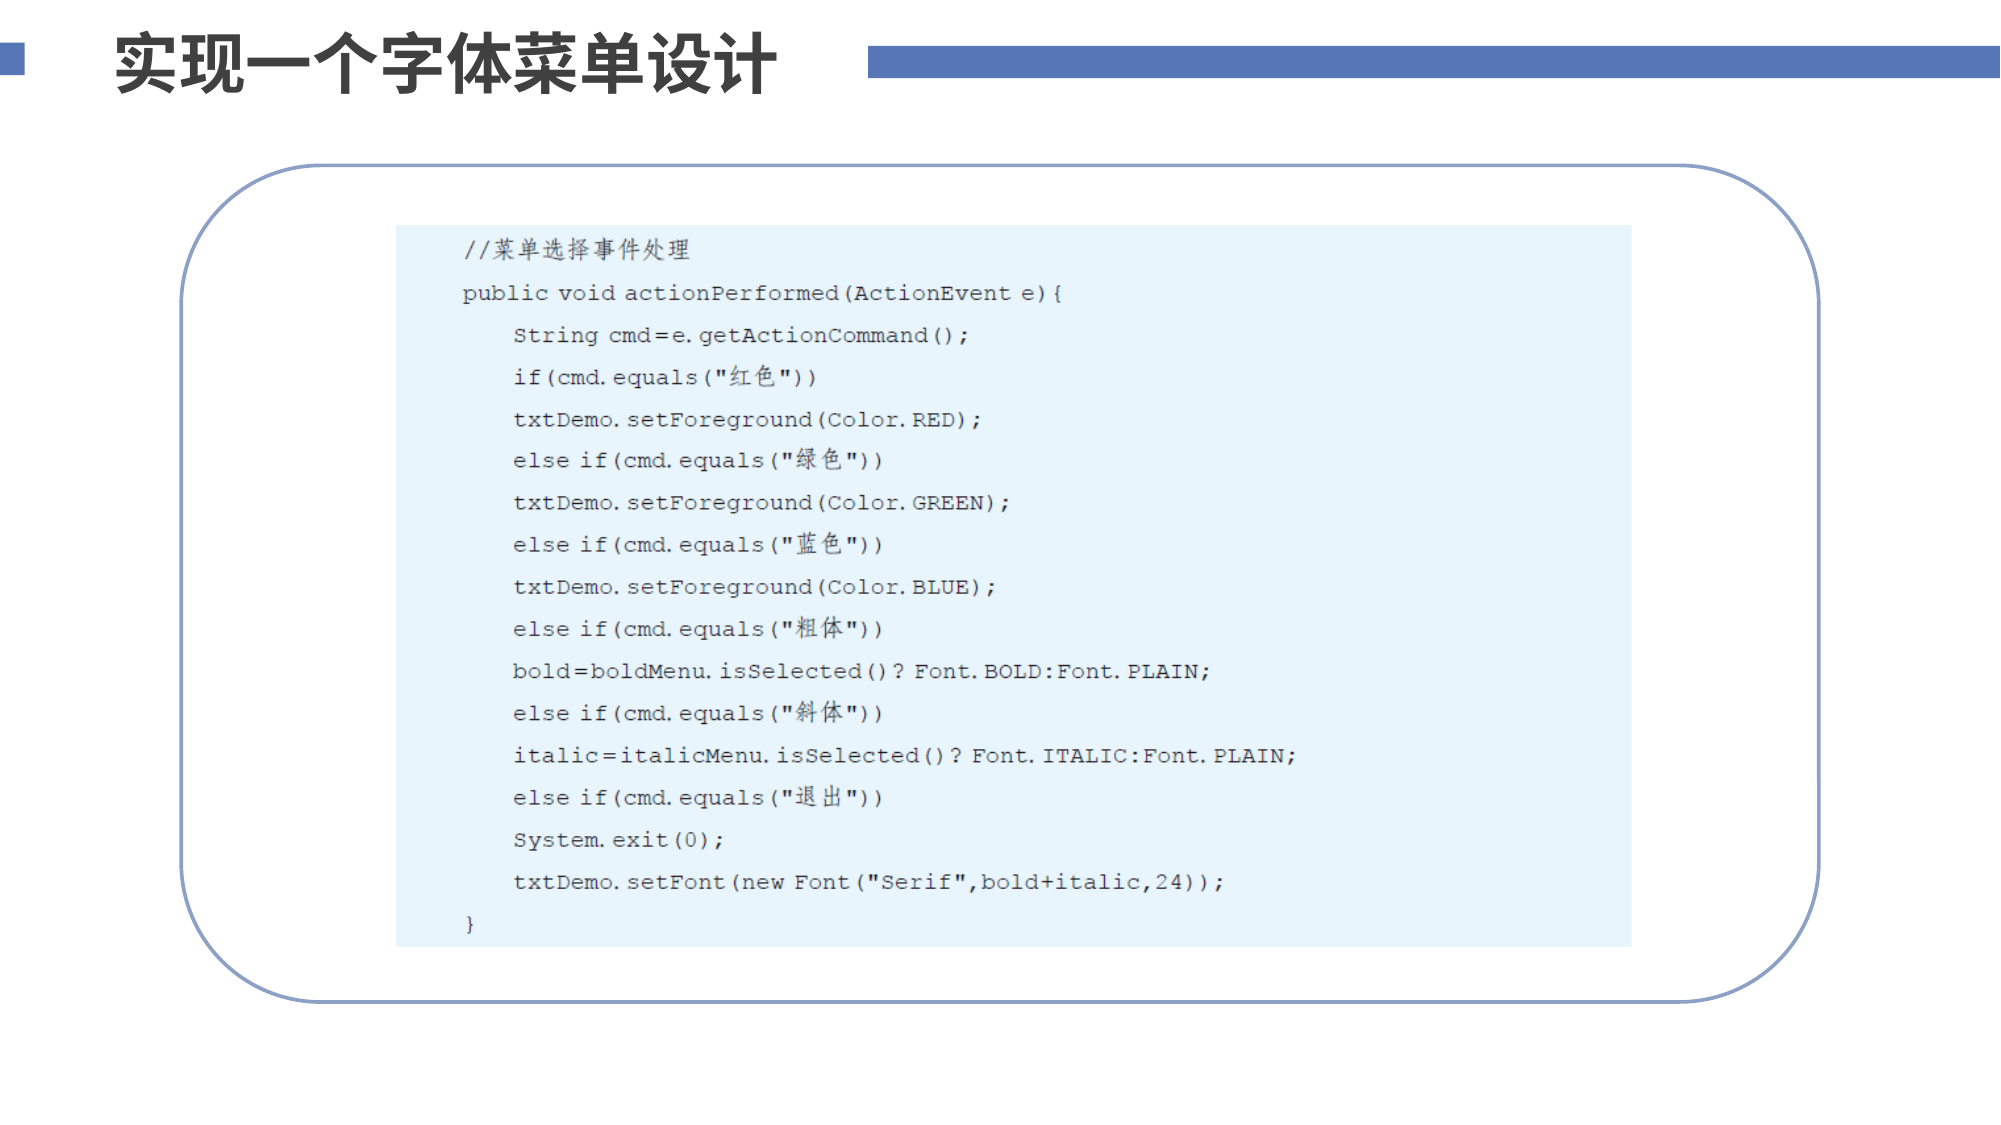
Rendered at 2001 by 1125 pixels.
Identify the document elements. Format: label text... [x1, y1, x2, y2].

text_box [867, 45, 2000, 79]
text_box 实现一个字体菜单设计 [112, 21, 781, 102]
picture [396, 225, 1637, 947]
text_box [180, 164, 1820, 1004]
text_box [0, 41, 26, 76]
